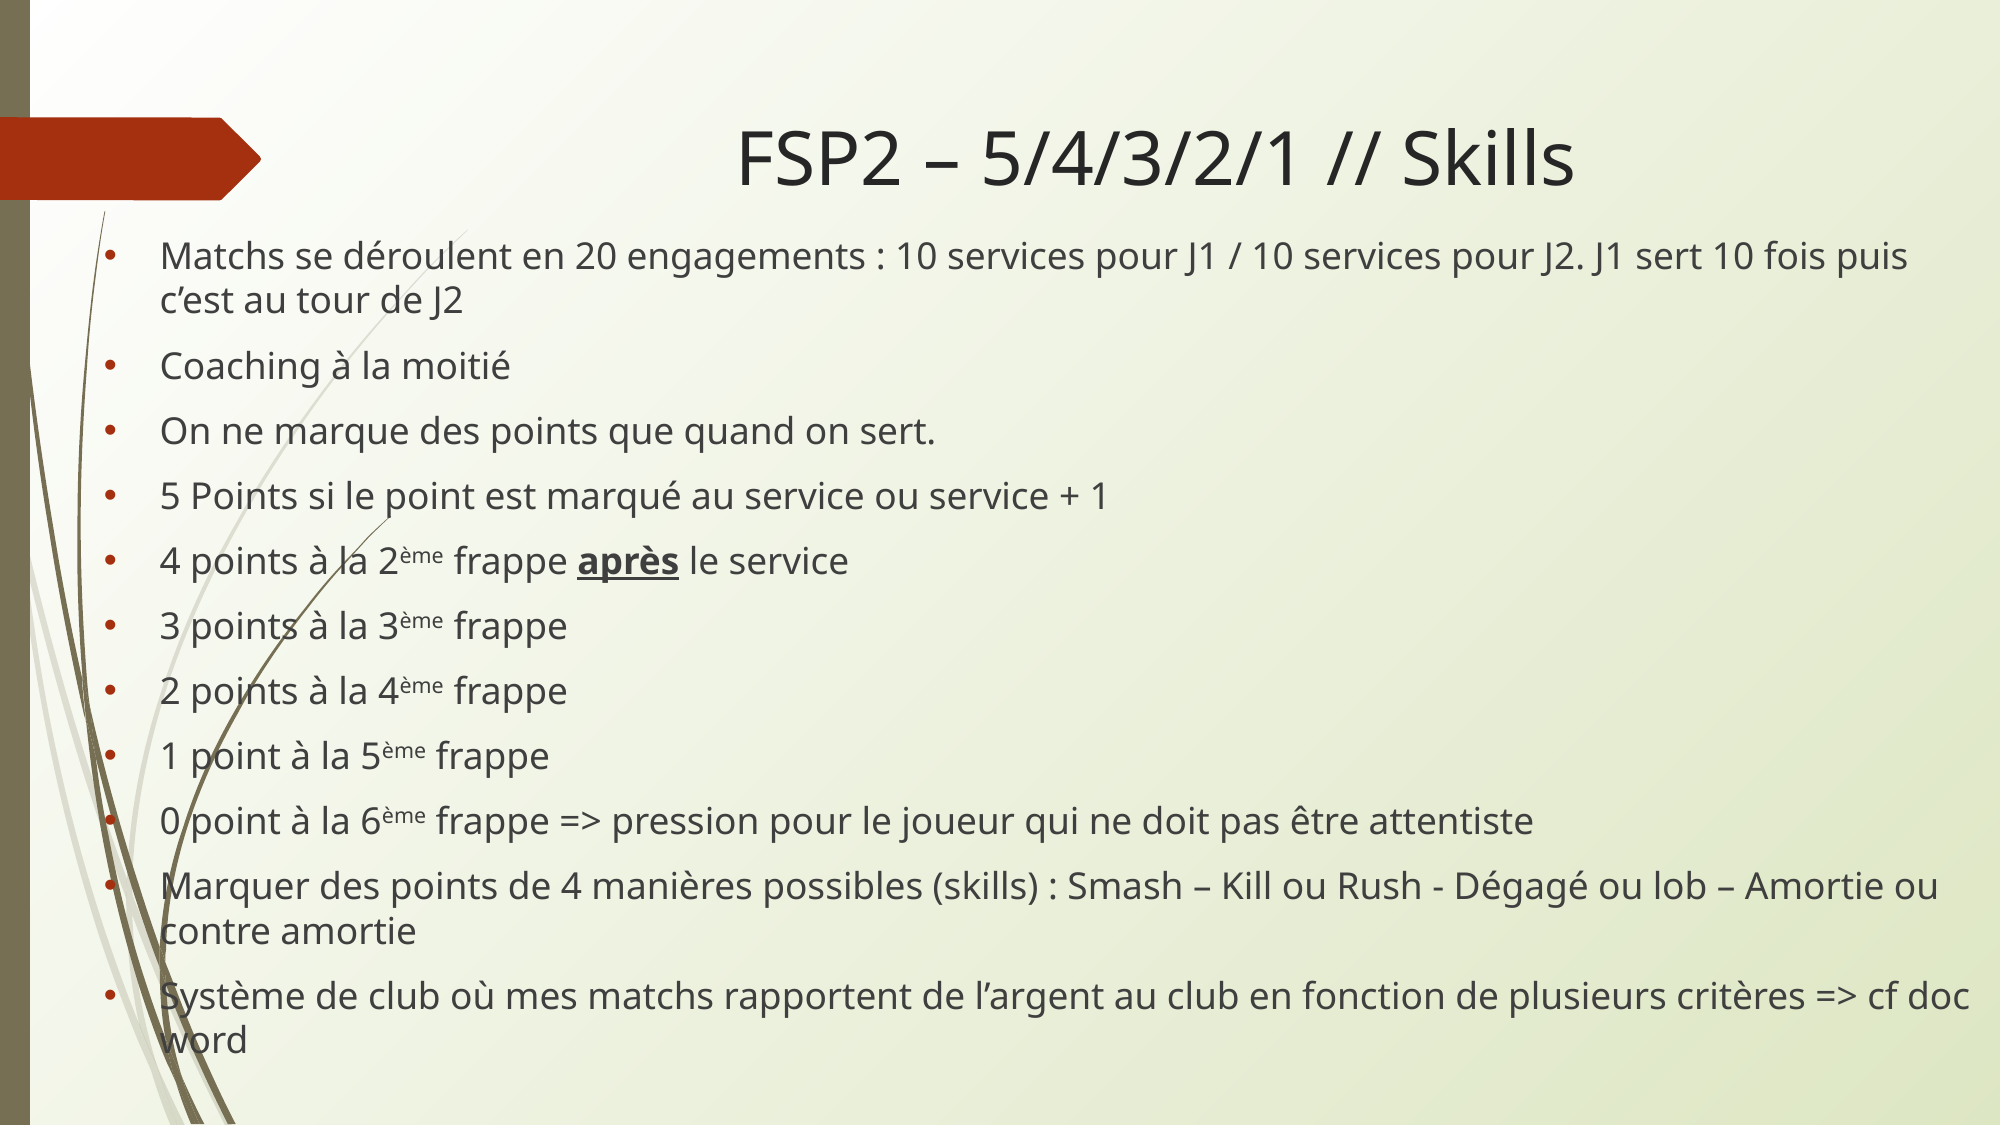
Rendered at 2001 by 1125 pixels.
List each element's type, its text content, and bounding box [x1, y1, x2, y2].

list Matchs se déroulent en 20 engagements : 10 services pour J1 / 10 services pour J2. J1 sert 10 fois puis c’est au tour de J2 Coaching à la moitié On ne marque des points que quand on sert. 5 Points si le point est marqué au service ou service + 1 4 points à la 2ème frappe après le service 3 points à la 3ème frappe 2 points à la 4ème frappe 1 point à la 5ème frappe 0 point à la 6ème frappe => pression pour le joueur qui ne doit pas être attentiste Marquer des points de 4 manières possibles (skills) : Smash – Kill ou Rush - Dégagé ou lob – Amortie ou contre amortie Système de club où mes matchs rapportent de l’argent au club en fonction de plusieurs critères => cf doc word [88, 224, 2000, 1070]
title FSP2 – 5/4/3/2/1 // Skills [425, 102, 1888, 224]
